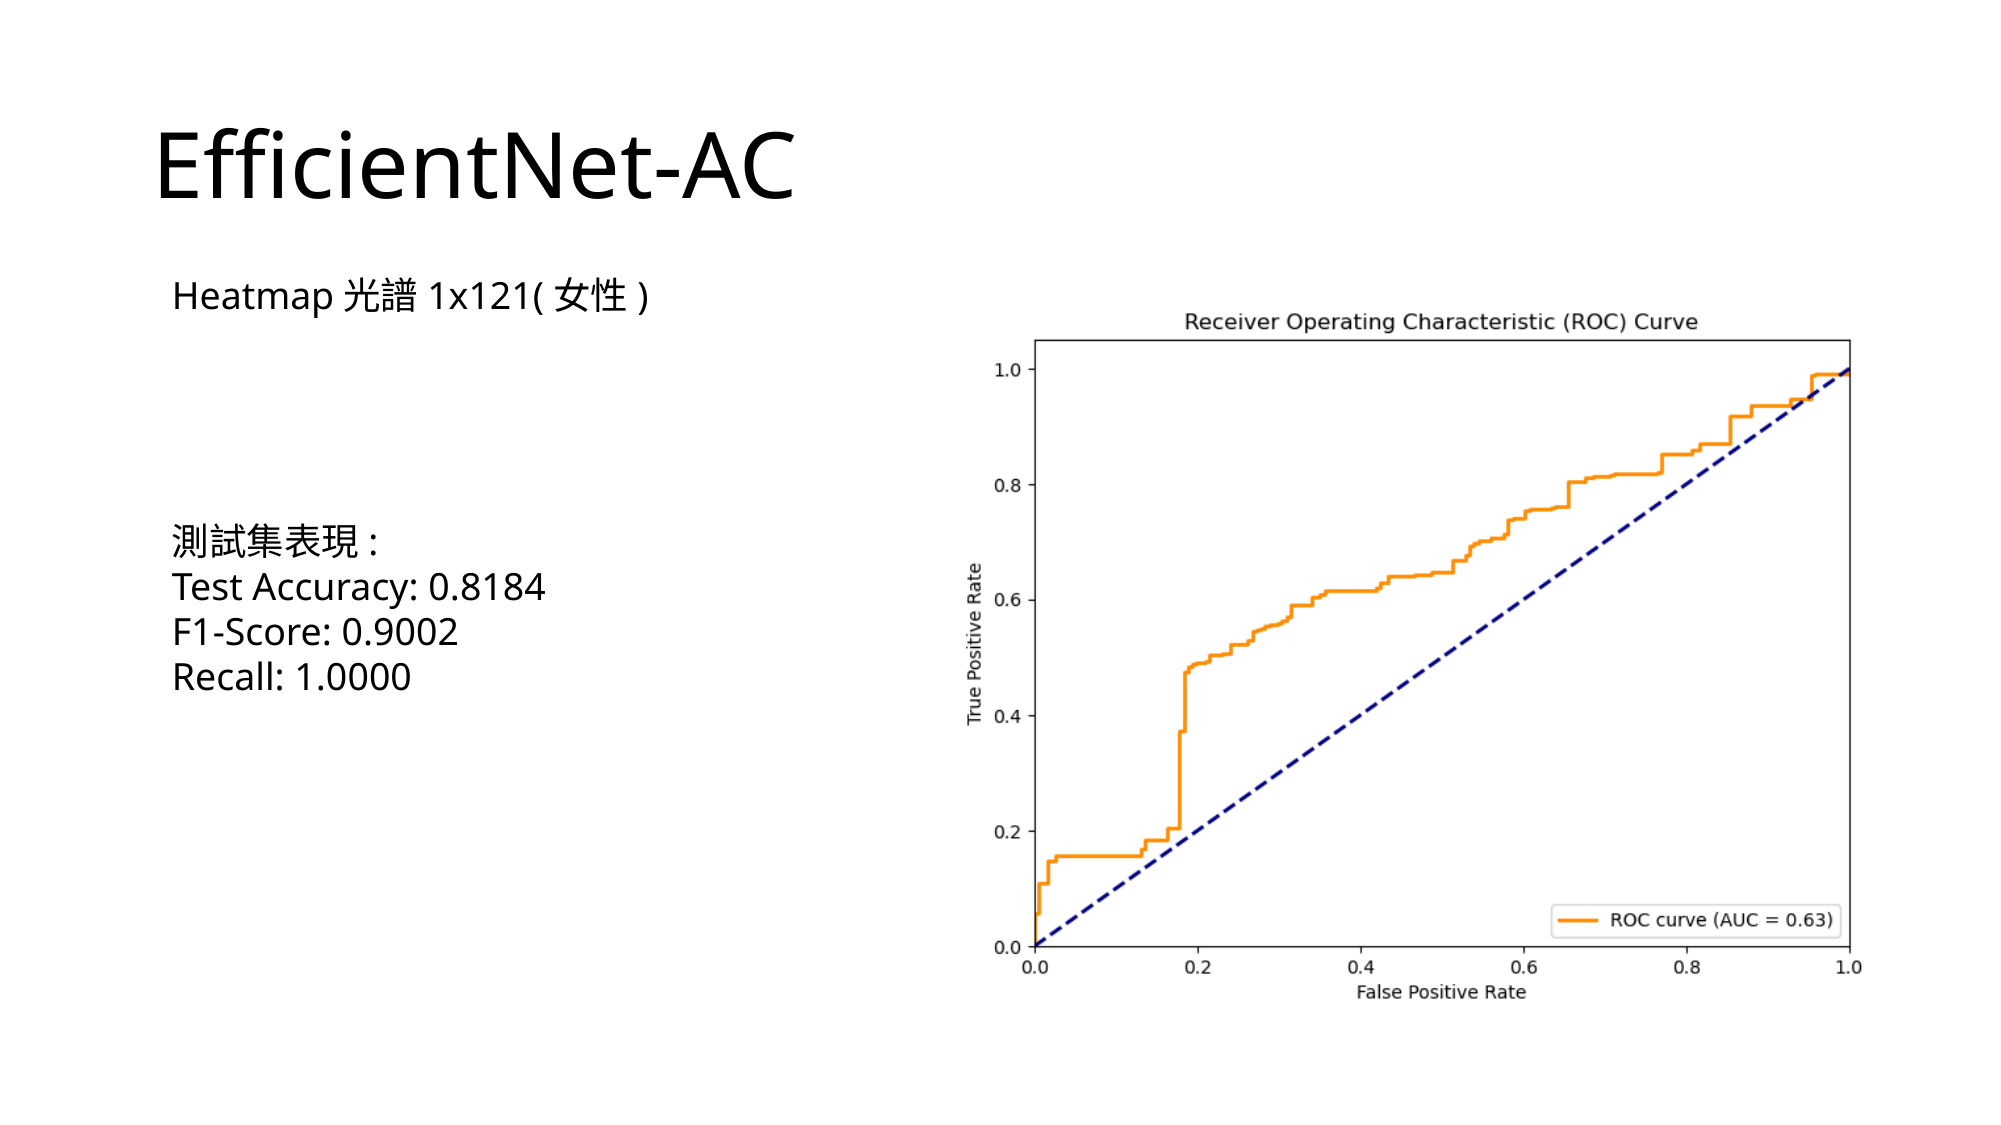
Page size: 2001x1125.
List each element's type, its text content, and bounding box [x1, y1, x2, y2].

text_box 測試集表現: Test Accuracy: 0.8184 F1-Score: 0.9002 Recall: 1.0000 [157, 510, 965, 706]
text_box Heatmap光譜1x121(女性) [157, 278, 706, 324]
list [965, 289, 1885, 1005]
text_box EfficientNet-AC [137, 59, 1863, 278]
